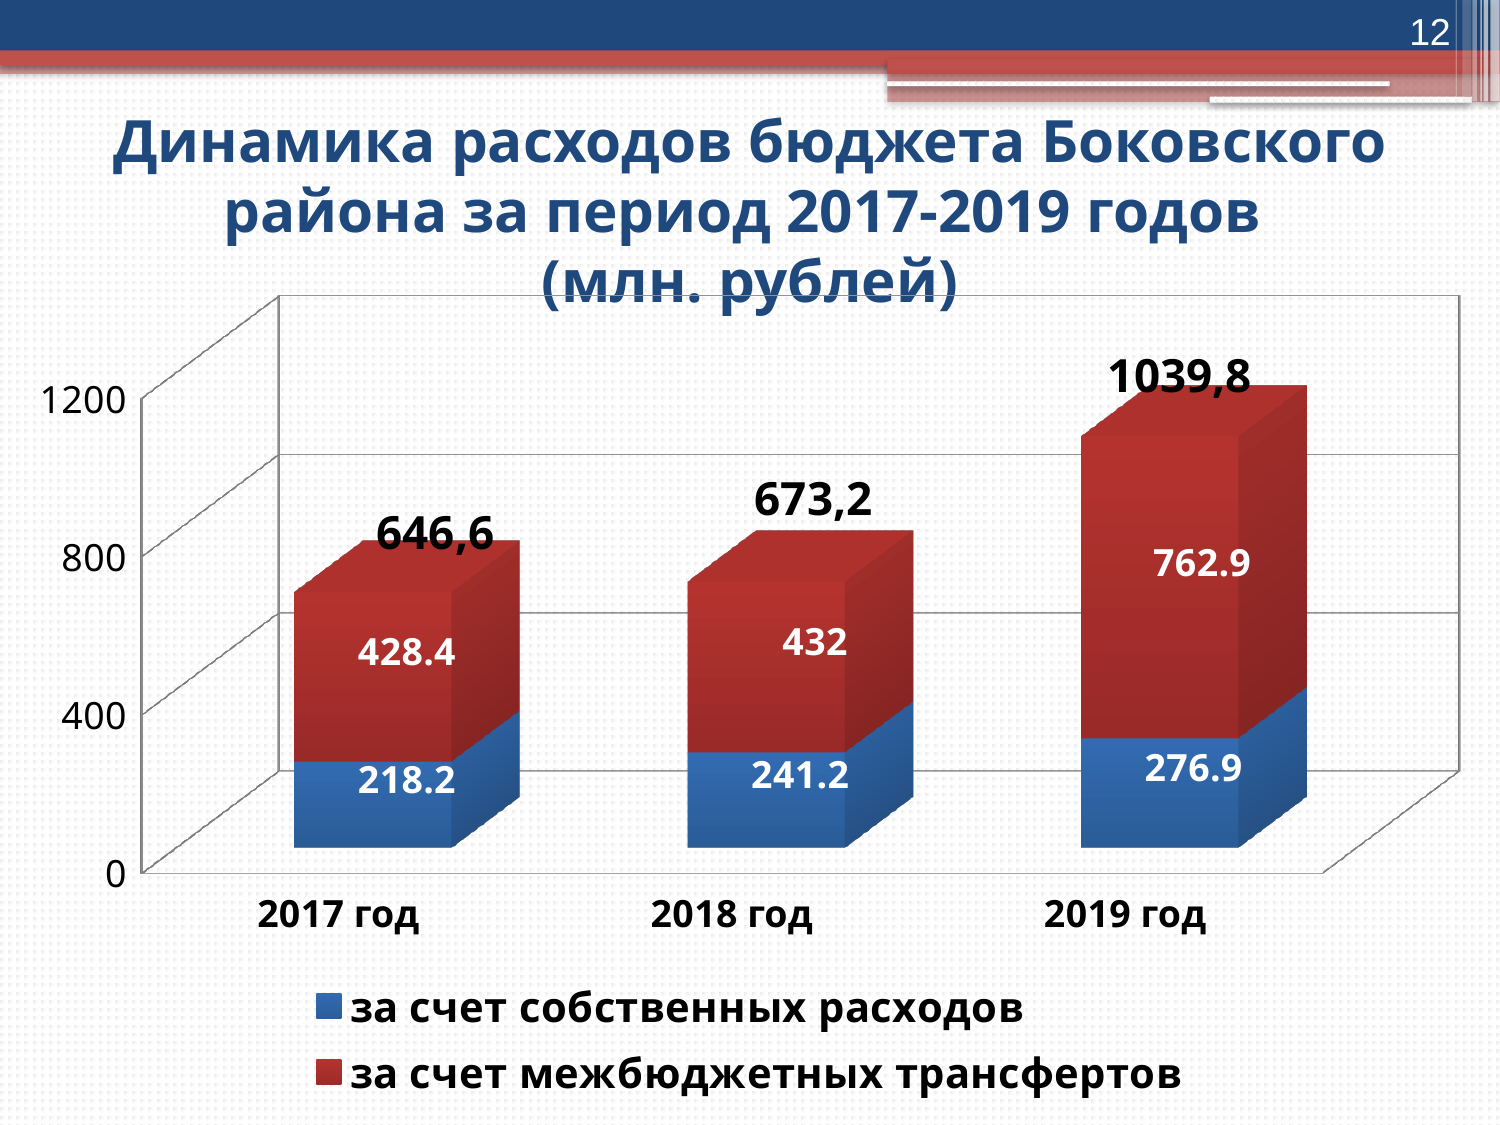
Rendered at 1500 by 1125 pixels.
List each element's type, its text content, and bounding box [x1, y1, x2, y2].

title Динамика расходов бюджета Боковского района за период 2017-2019 годов (млн. рублей) [0, 105, 1500, 312]
chart [9, 277, 1491, 1110]
slide_number 12 [1340, 0, 1466, 61]
